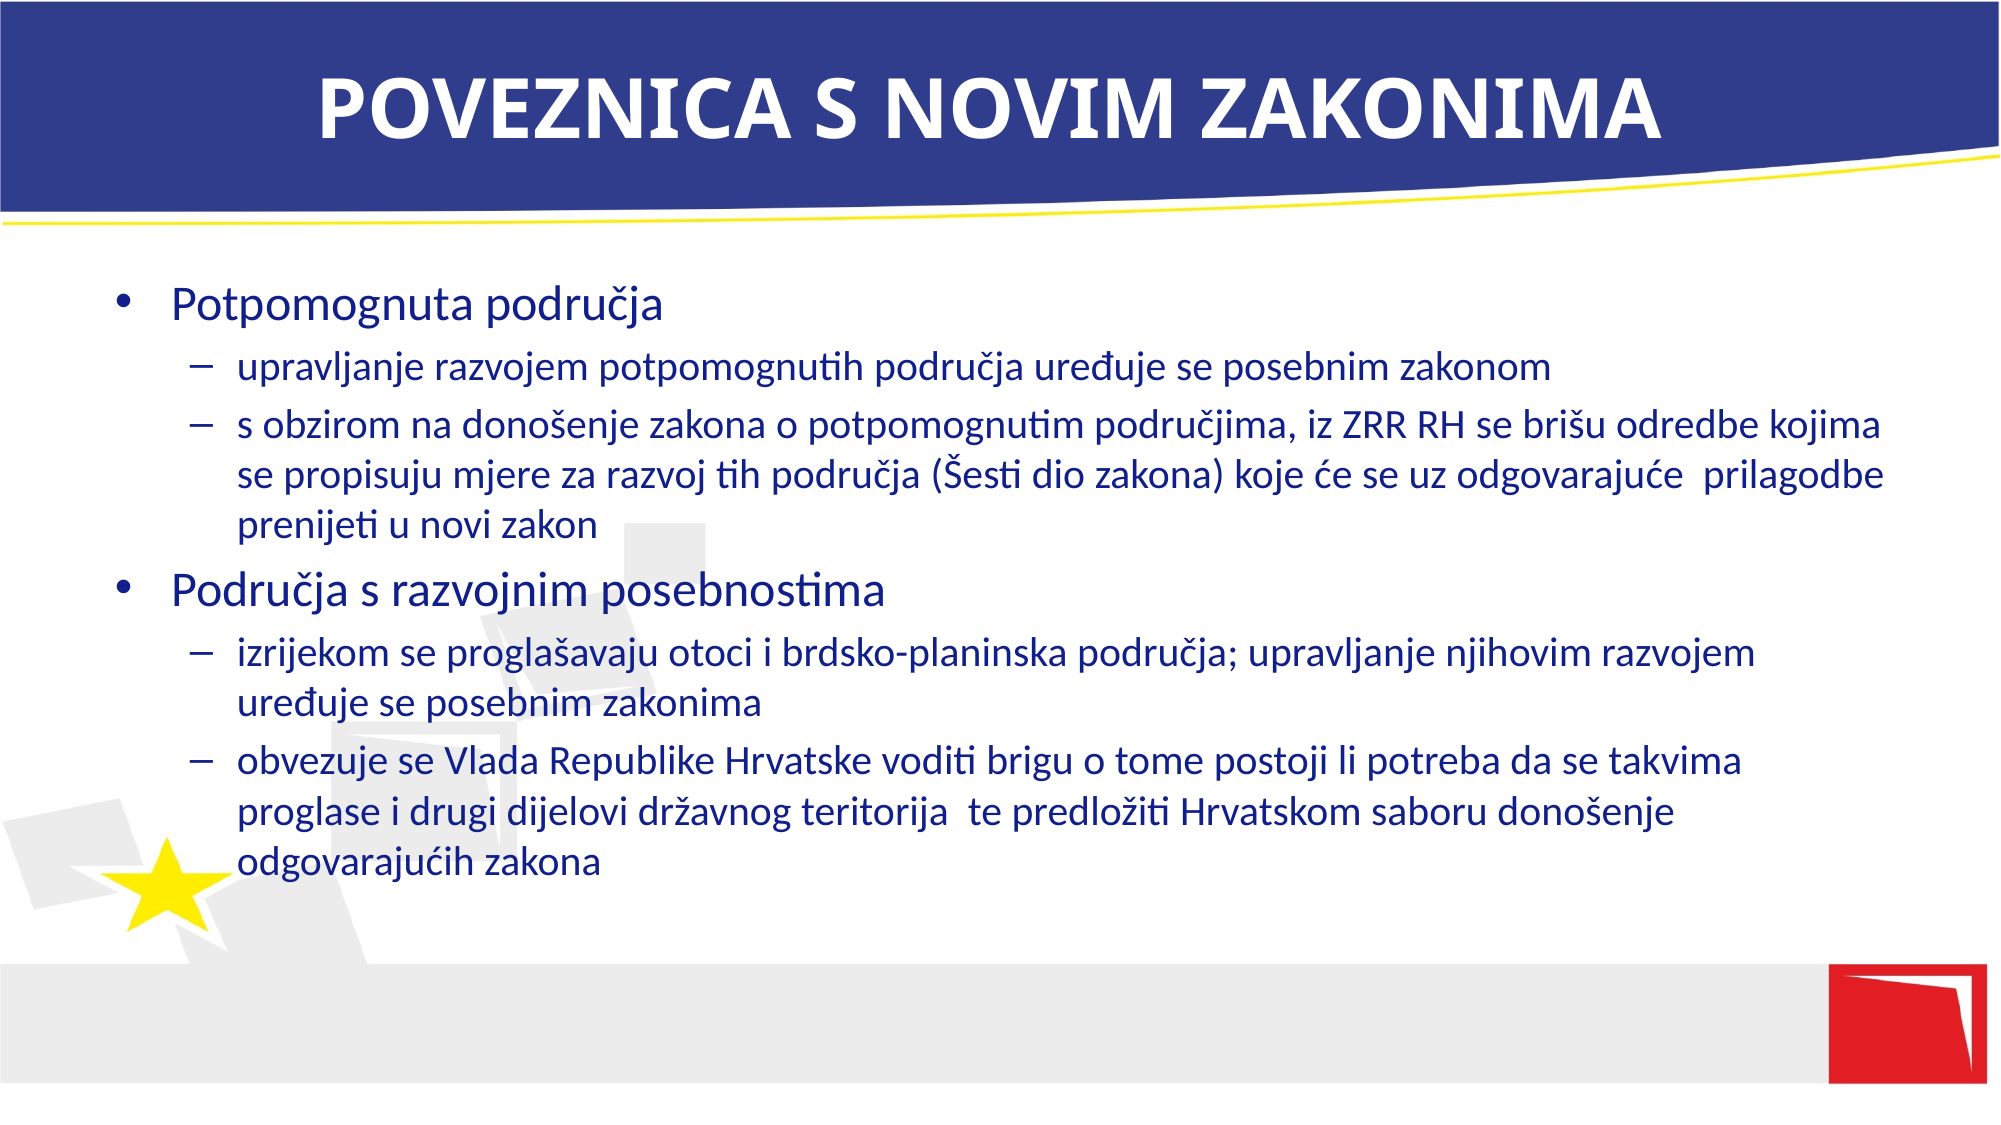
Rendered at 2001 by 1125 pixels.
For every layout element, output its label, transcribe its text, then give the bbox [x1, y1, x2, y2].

picture [0, 0, 2001, 1125]
list Potpomognuta područja upravljanje razvojem potpomognutih područja uređuje se posebnim zakonom s obzirom na donošenje zakona o potpomognutim područjima, iz ZRR RH se brišu odredbe kojima se propisuju mjere za razvoj tih područja (Šesti dio zakona) koje će se uz odgovarajuće prilagodbe prenijeti u novi zakon Područja s razvojnim posebnostima izrijekom se proglašavaju otoci i brdsko-planinska područja; upravljanje njihovim razvojem uređuje se posebnim zakonima obvezuje se Vlada Republike Hrvatske voditi brigu o tome postoji li potreba da se takvima proglase i drugi dijelovi državnog teritorija te predložiti Hrvatskom saboru donošenje odgovarajućih zakona [99, 262, 1900, 1005]
title POVEZNICA S NOVIM ZAKONIMA [99, 35, 1900, 176]
